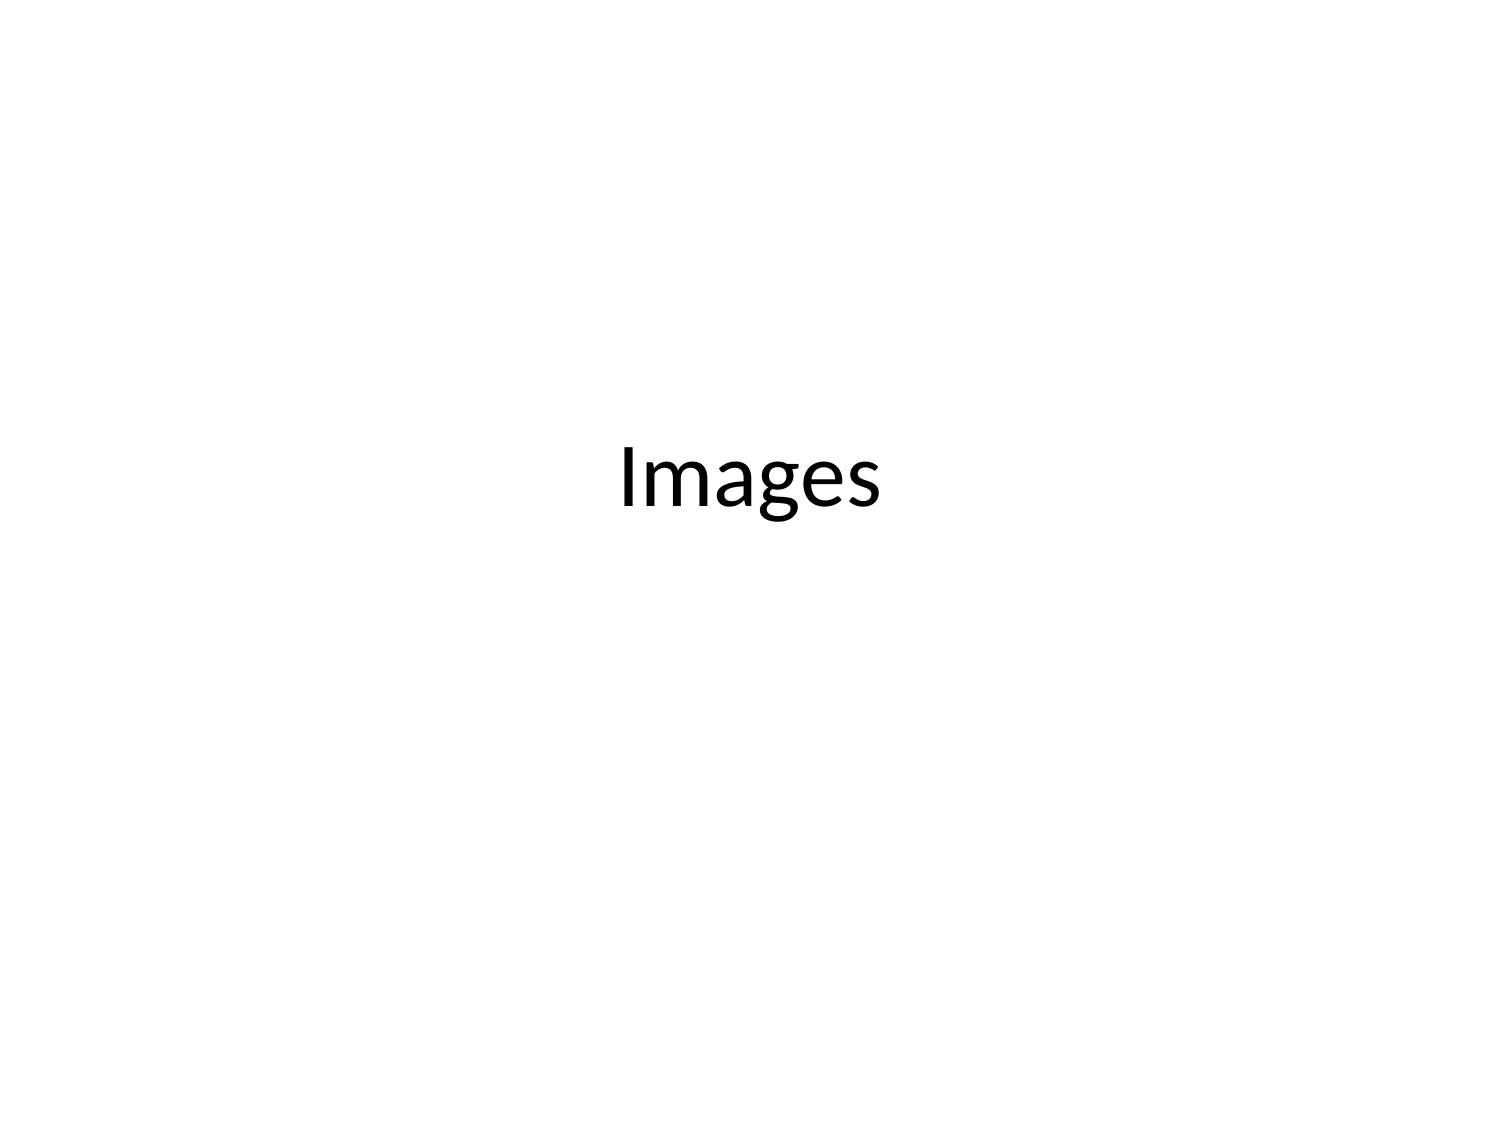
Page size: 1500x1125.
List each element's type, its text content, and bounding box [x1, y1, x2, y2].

title Images [112, 349, 1388, 591]
